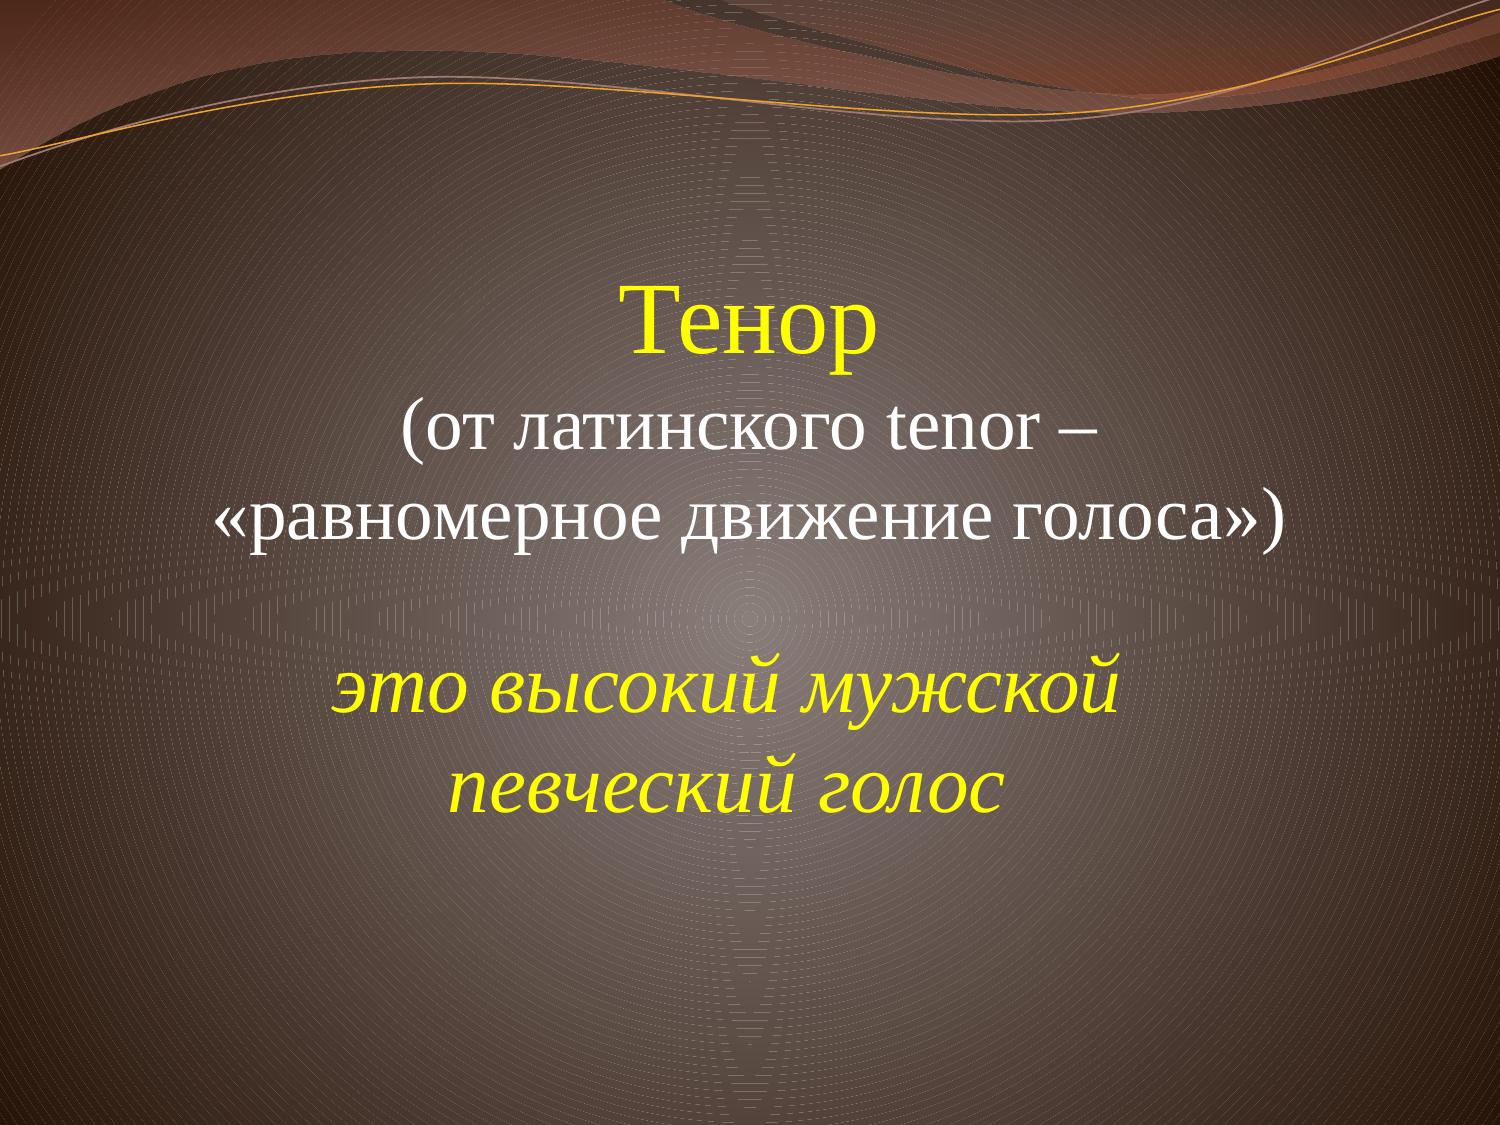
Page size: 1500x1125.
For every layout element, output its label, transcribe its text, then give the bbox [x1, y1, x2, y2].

subtitle это высокий мужской певческий голос [265, 621, 1199, 846]
title Тенор (от латинского tenor – «равномерное движение голоса») [194, 184, 1307, 646]
